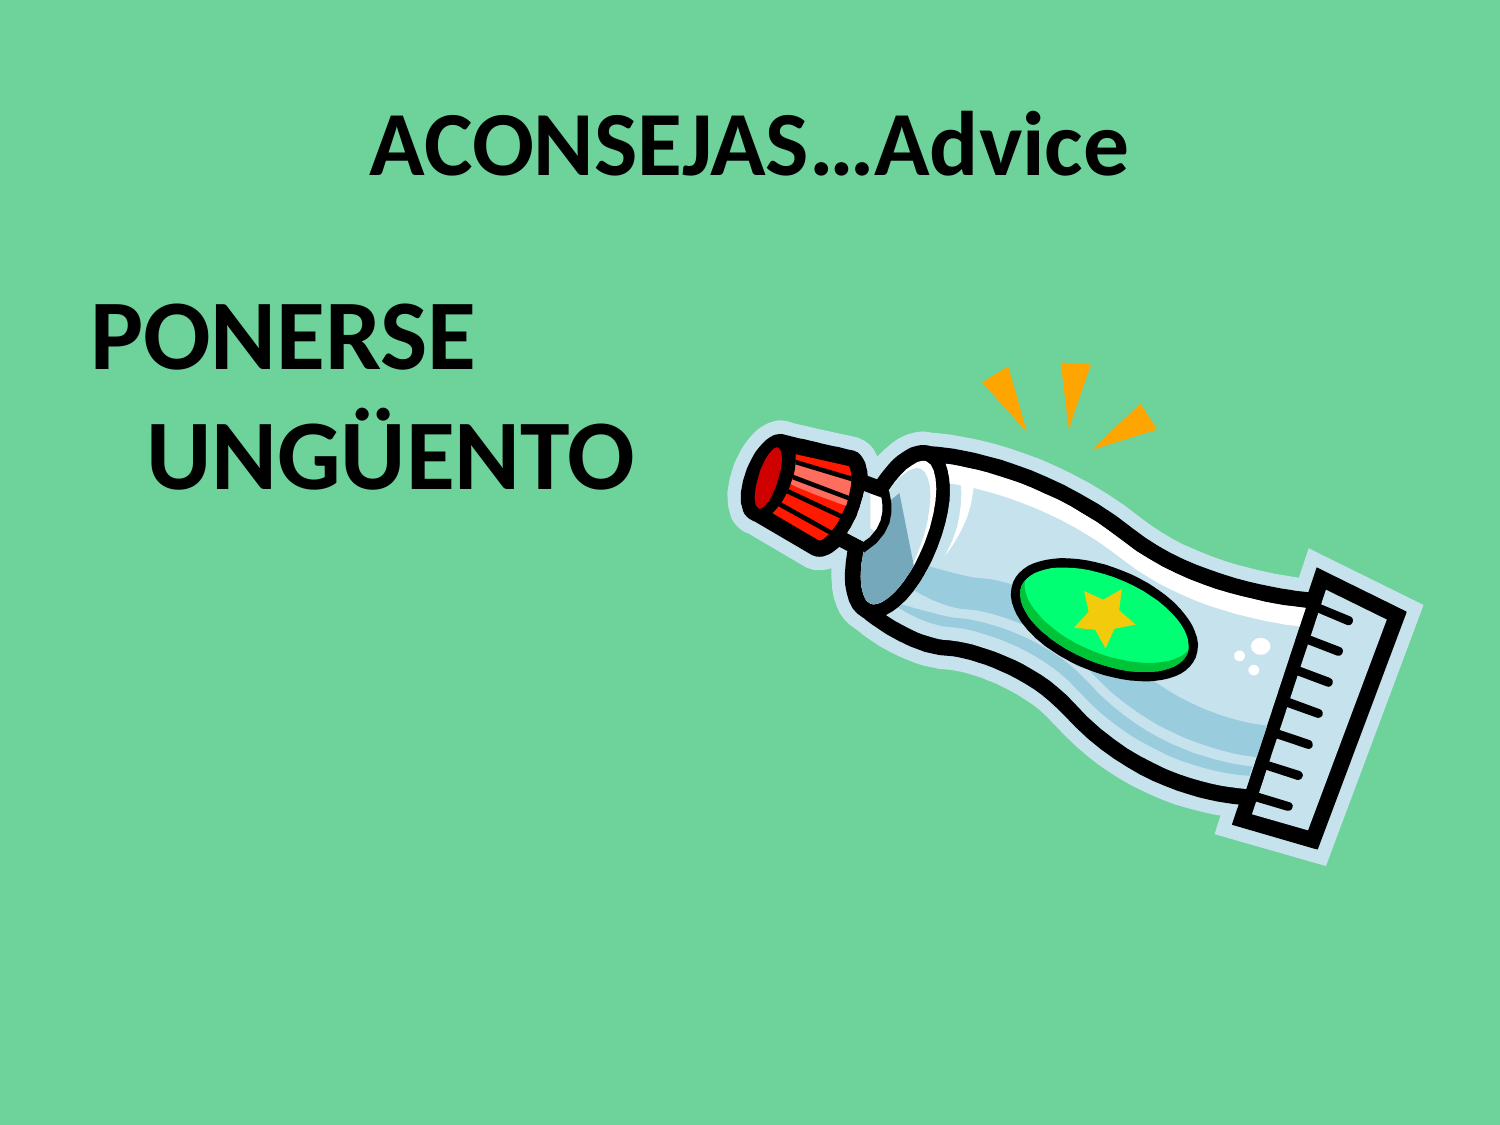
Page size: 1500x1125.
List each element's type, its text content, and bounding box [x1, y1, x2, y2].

title ACONSEJAS…Advice [75, 45, 1425, 233]
list PONERSE UNGÜENTO [75, 262, 738, 1005]
picture [724, 362, 1424, 867]
